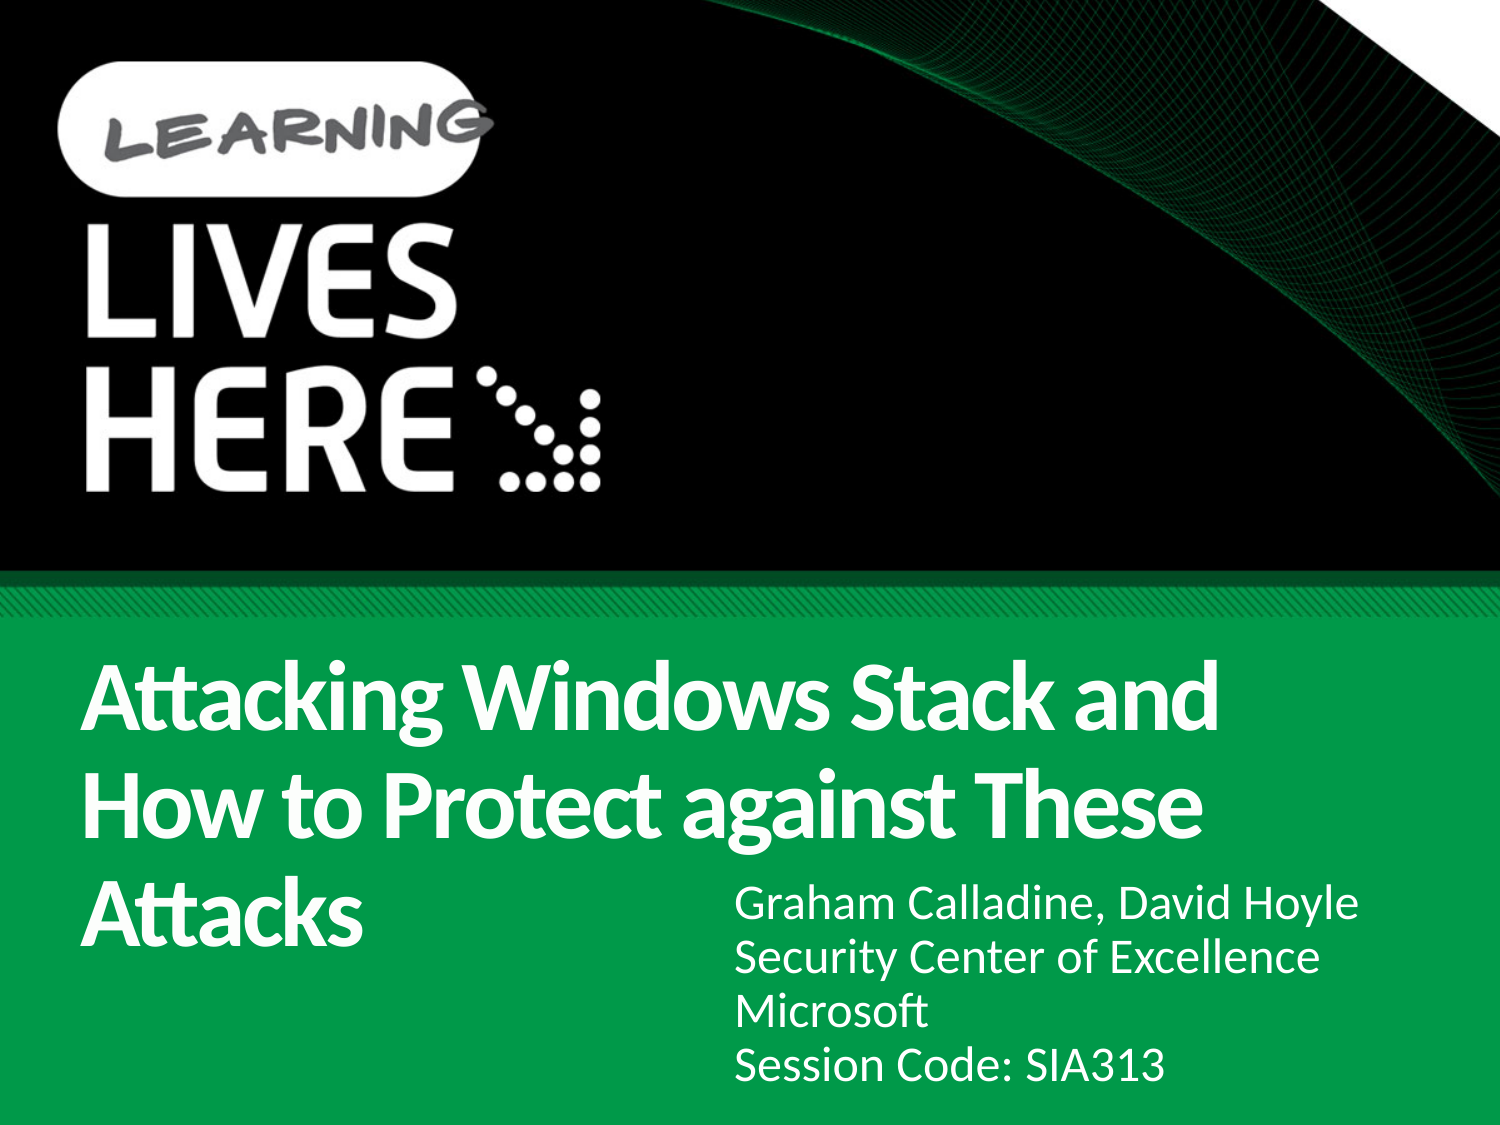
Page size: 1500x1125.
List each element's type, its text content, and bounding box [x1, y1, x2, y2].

picture [0, 0, 1500, 1125]
subtitle Graham Calladine, David Hoyle Security Center of Excellence Microsoft Session Code: SIA313 [734, 876, 1440, 952]
title Attacking Windows Stack and How to Protect against These Attacks [80, 644, 1380, 864]
